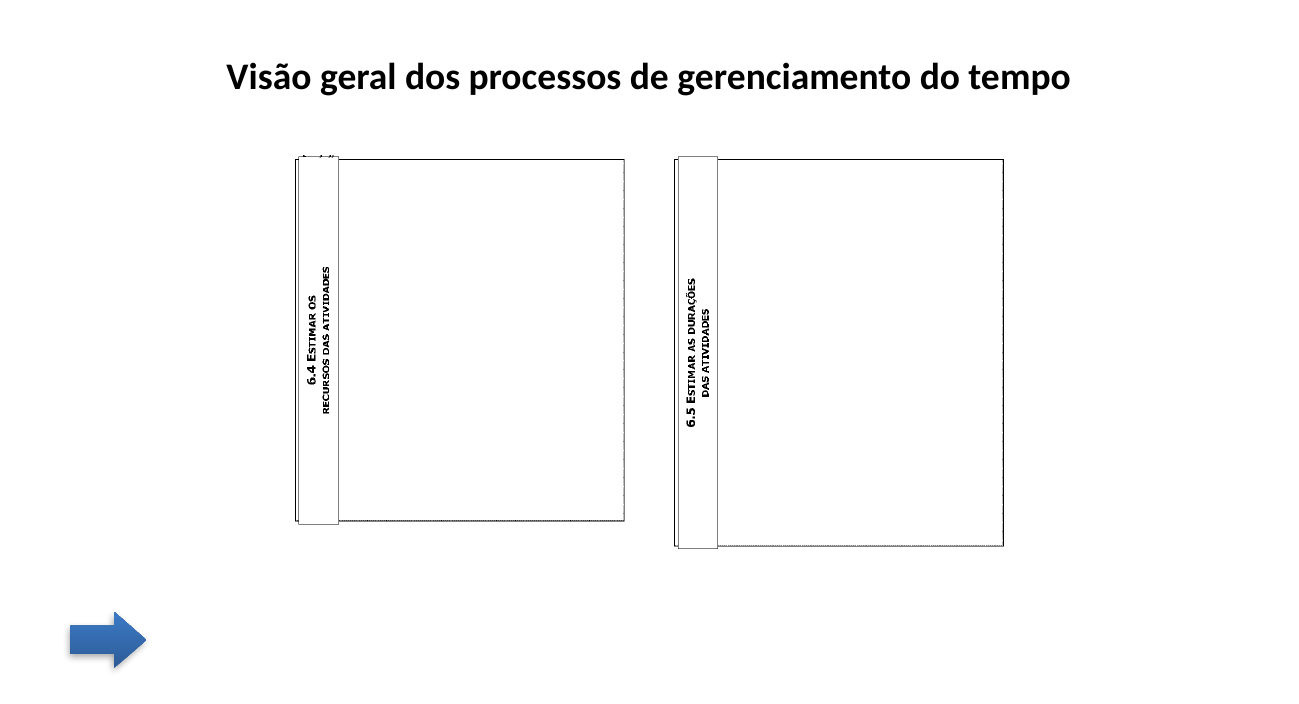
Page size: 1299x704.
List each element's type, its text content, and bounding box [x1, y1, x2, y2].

text_box [70, 611, 147, 669]
text_box Visão geral dos processos de gerenciamento do tempo [0, 44, 1299, 106]
picture [294, 155, 1004, 549]
